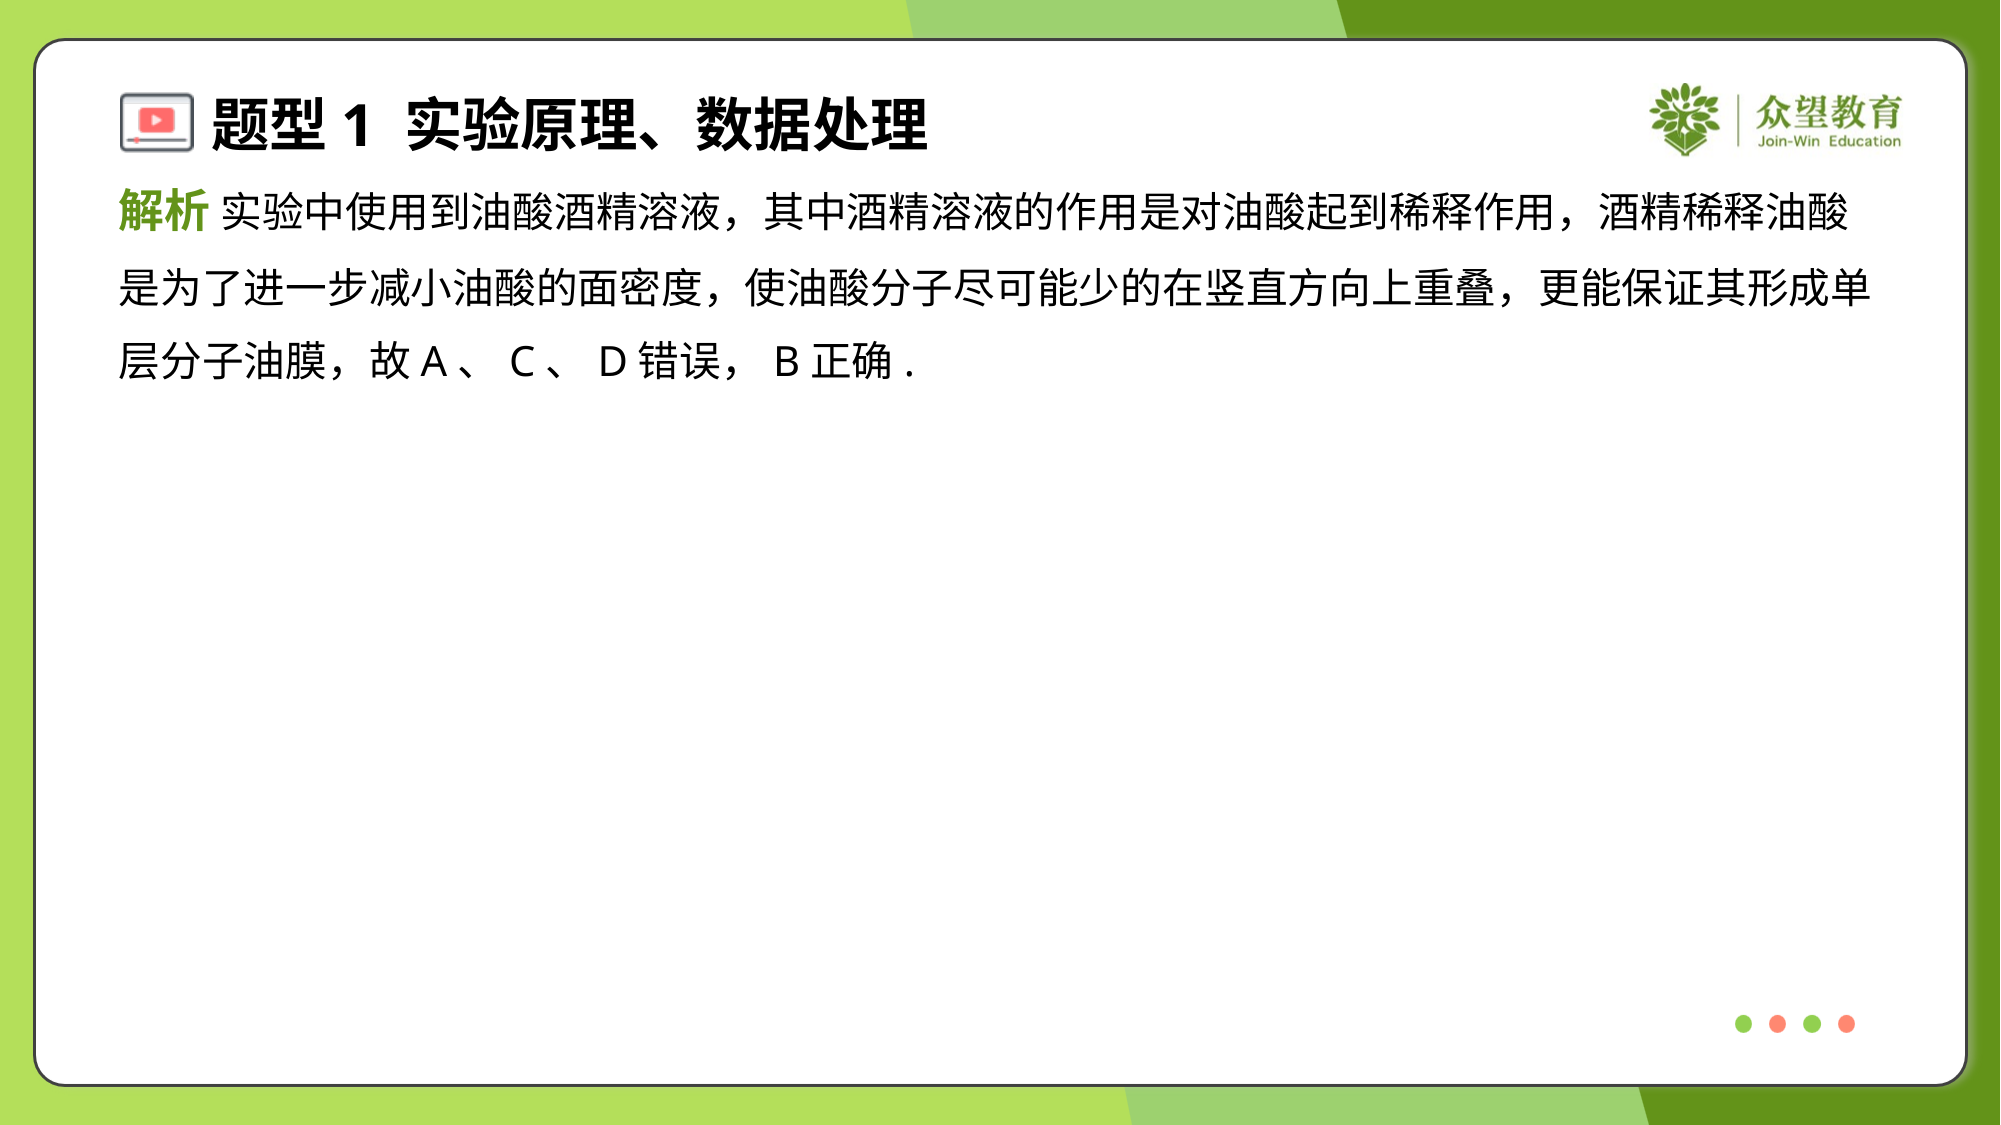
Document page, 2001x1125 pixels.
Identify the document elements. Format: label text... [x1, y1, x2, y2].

picture [0, 0, 2000, 1125]
text_box 解析 实验中使用到油酸酒精溶液，其中酒精溶液的作用是对油酸起到稀释作用，酒精稀释油酸 是为了进一步减小油酸的面密度，使油酸分子尽可能少的在竖直方向上重叠，更能保证其形成单 层分子油膜，故A、C、D错误，B正确. [118, 159, 1883, 377]
